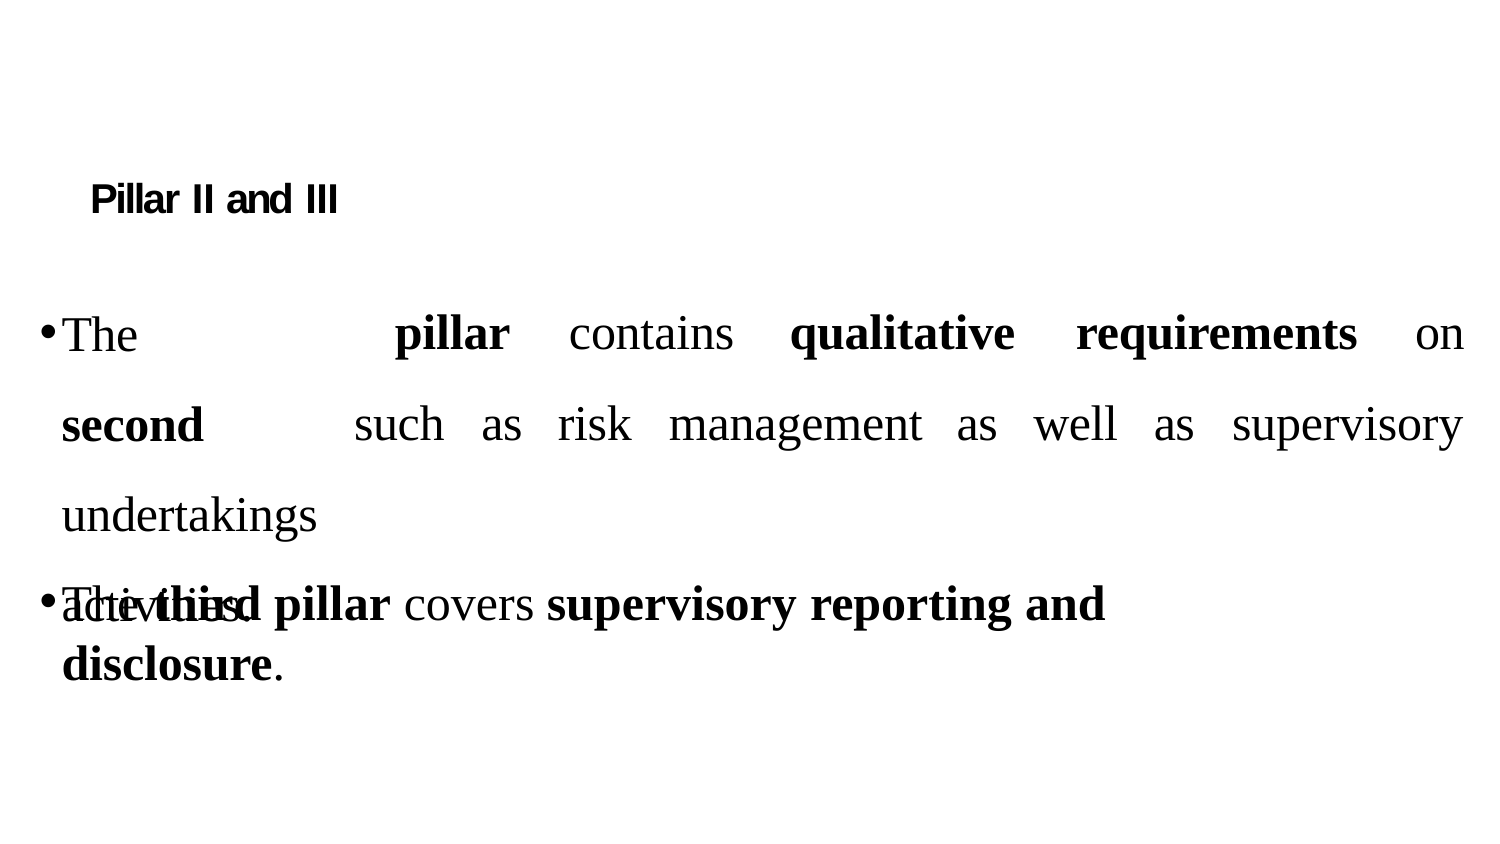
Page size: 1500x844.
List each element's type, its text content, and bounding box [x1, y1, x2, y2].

text_box pillar contains qualitative requirements on [392, 297, 1466, 360]
text_box The third pillar covers supervisory reporting and disclosure. [37, 568, 1341, 691]
text_box such as risk management as well as supervisory [352, 388, 1466, 451]
text_box Pillar II and III The second undertakings activities. [37, 169, 341, 568]
